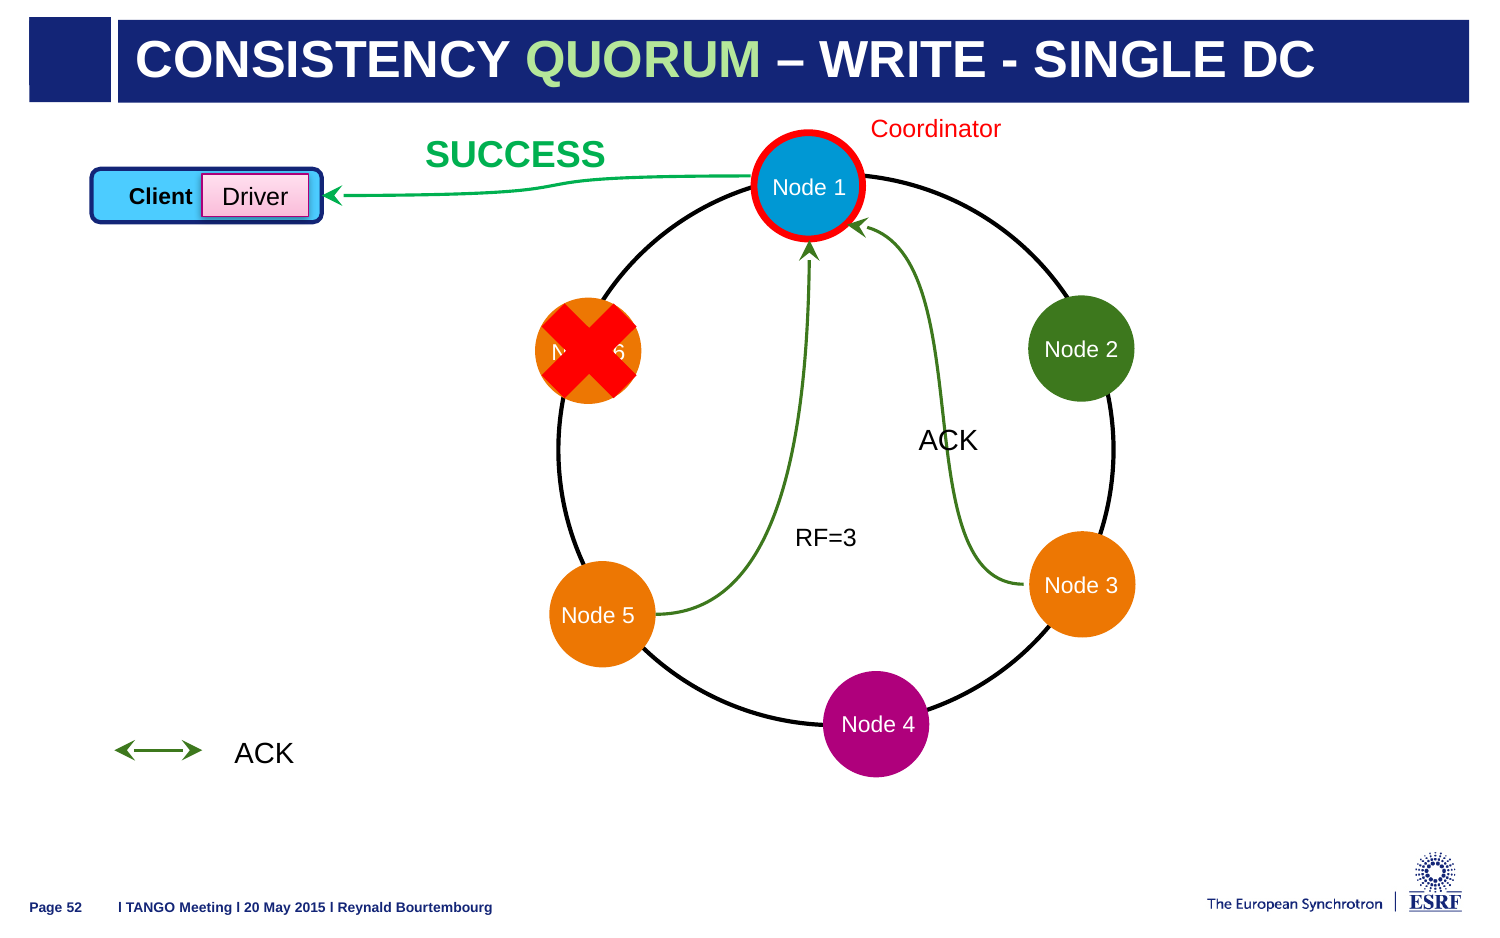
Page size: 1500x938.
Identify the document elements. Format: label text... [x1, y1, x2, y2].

text_box [661, 500, 1033, 727]
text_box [1023, 530, 1140, 638]
picture [1175, 831, 1500, 938]
text_box [958, 500, 1112, 582]
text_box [321, 175, 751, 196]
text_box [545, 350, 920, 505]
footer l TANGO Meeting l 20 May 2015 l Reynald Bourtembourg [118, 886, 1122, 916]
text_box ACK [219, 726, 656, 777]
slide_number Page 52 [29, 886, 98, 916]
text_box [91, 168, 322, 223]
text_box Coordinator [854, 105, 1018, 151]
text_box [820, 670, 937, 778]
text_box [539, 560, 656, 668]
title Consistency QUORUM – WRITE - Single DC [118, 19, 1470, 103]
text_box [1023, 295, 1140, 402]
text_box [530, 297, 647, 405]
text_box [755, 316, 1116, 494]
text_box [871, 174, 1067, 314]
text_box SUCCESS [405, 122, 626, 174]
text_box [563, 513, 771, 612]
text_box RF=3 [771, 513, 881, 559]
text_box [603, 204, 926, 348]
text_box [751, 133, 868, 241]
